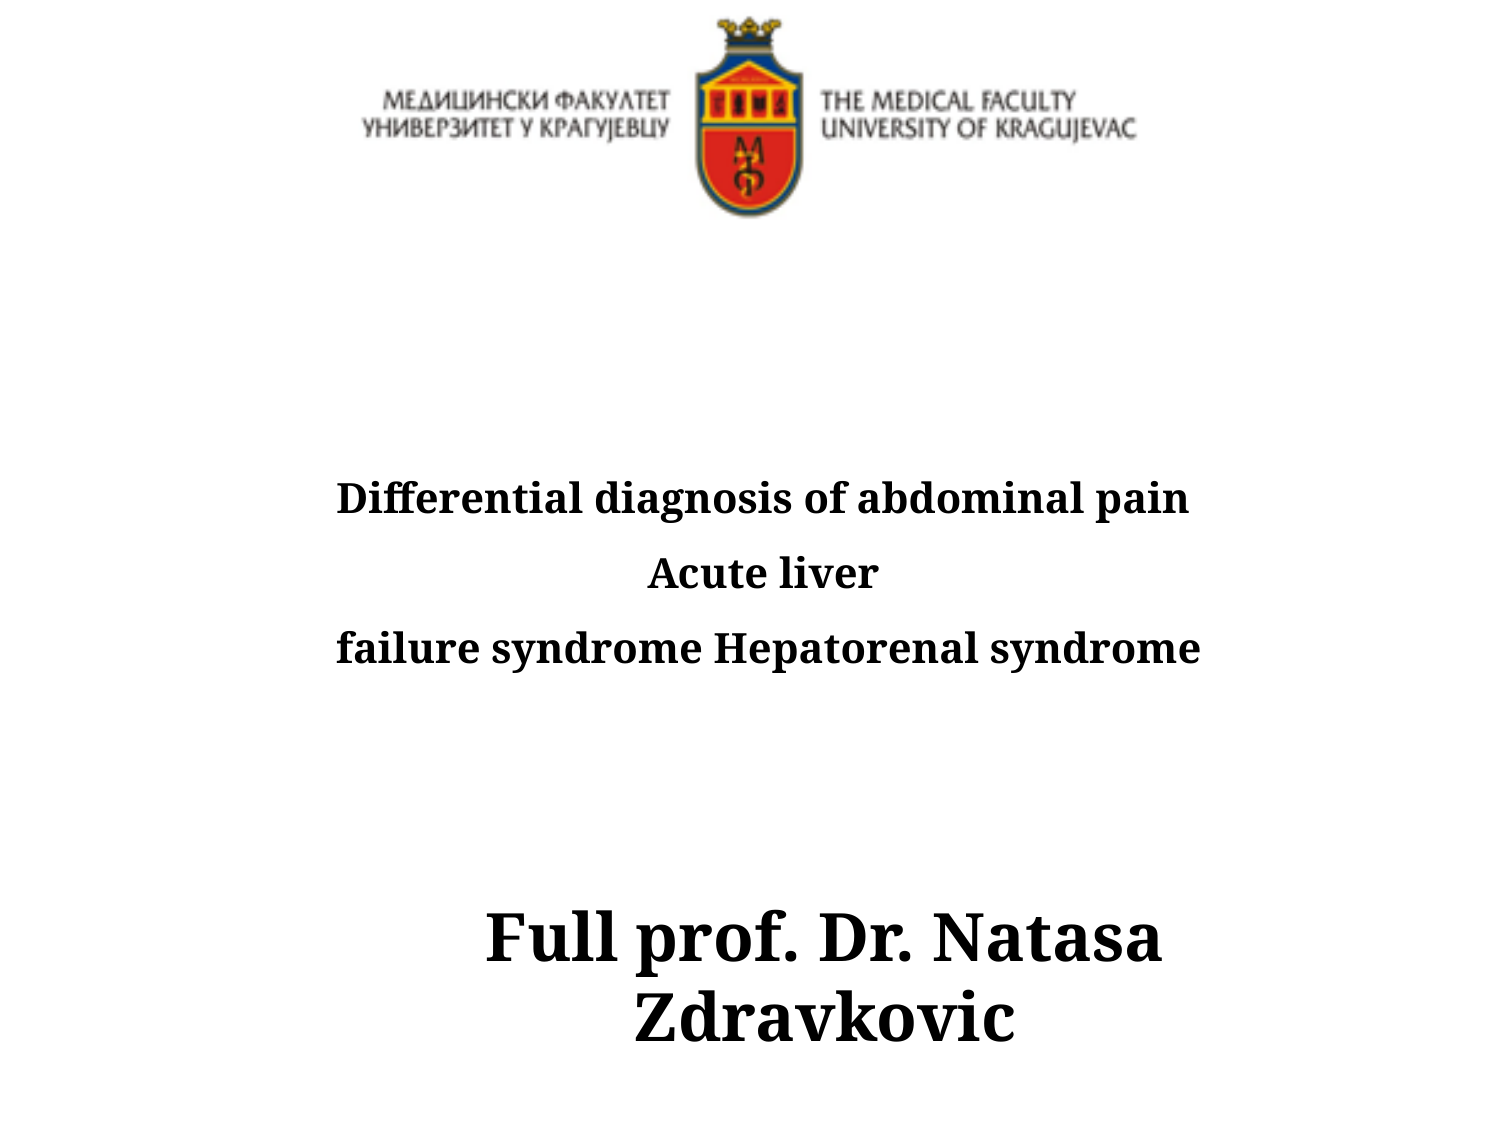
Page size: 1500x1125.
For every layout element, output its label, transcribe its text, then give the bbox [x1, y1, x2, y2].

title Differential diagnosis of abdominal pain Acute liver failure syndrome Hepatorenal syndrome [37, 254, 1500, 780]
subtitle Full prof. Dr. Natasa Zdravkovic [300, 887, 1351, 1125]
picture [210, 12, 1351, 251]
